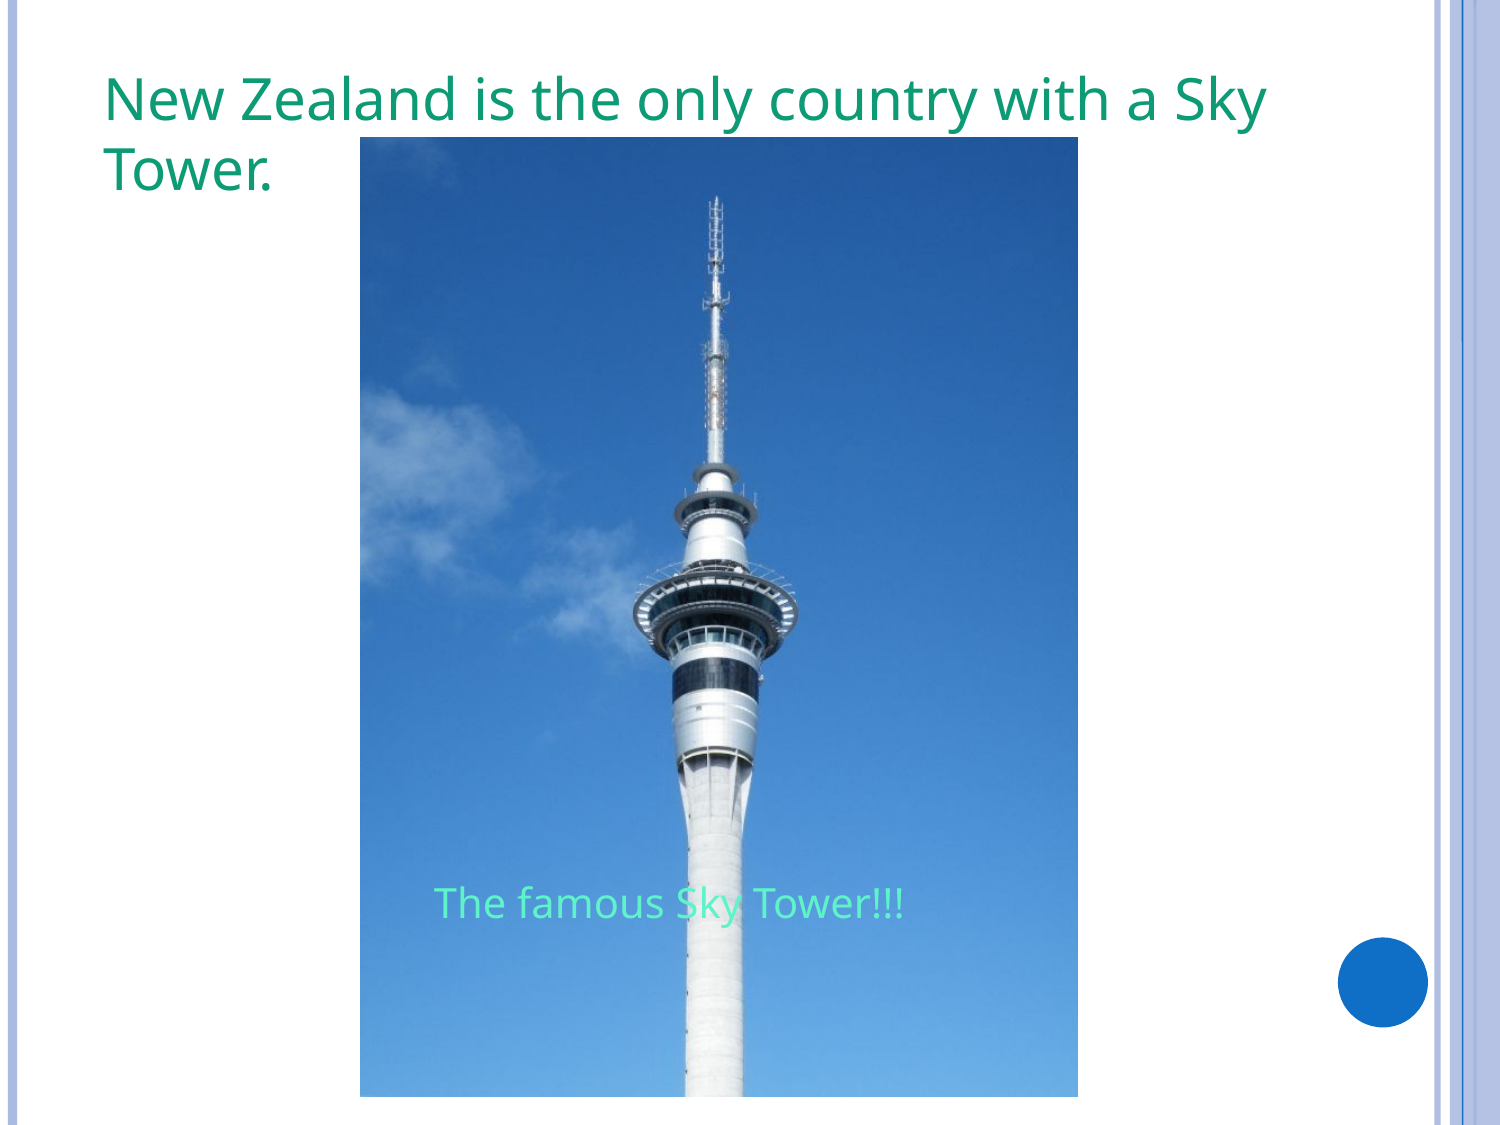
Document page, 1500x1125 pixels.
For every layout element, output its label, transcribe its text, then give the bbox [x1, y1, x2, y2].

text_box New Zealand is the only country with a Sky Tower. [88, 54, 1424, 210]
picture [359, 136, 1078, 1097]
